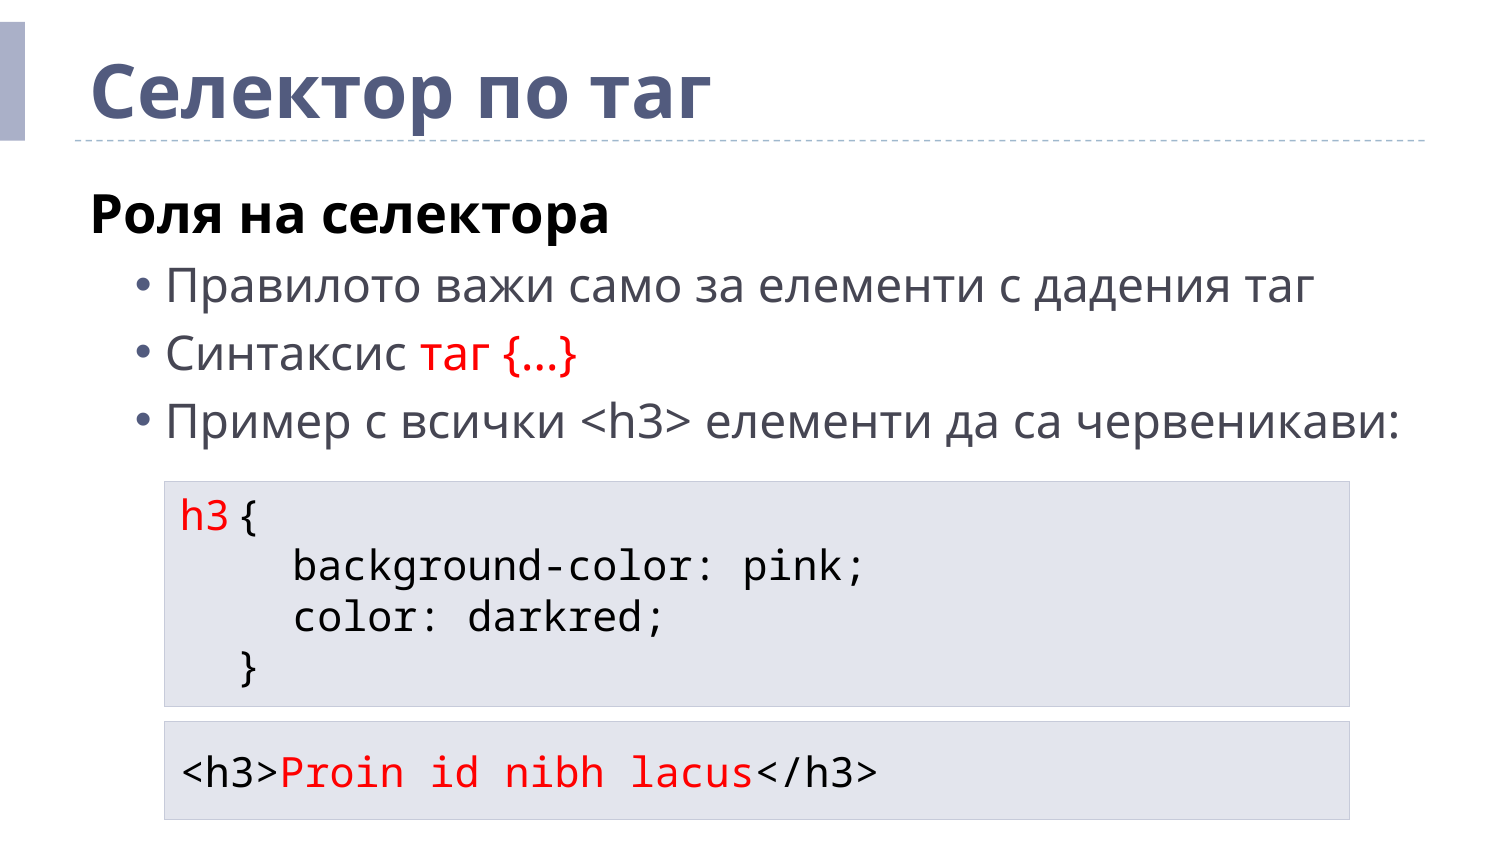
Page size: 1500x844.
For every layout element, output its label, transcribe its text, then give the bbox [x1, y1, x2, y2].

title Селектор по таг [75, 18, 1475, 141]
text_box h3 { background-color: pink; color: darkred; } [164, 481, 1350, 707]
text_box <h3>Proin id nibh lacus</h3> [164, 721, 1350, 820]
list Роля на селектора Правилото важи само за елементи с дадения таг Синтаксис таг {…} Пример с всички <h3> елементи да са червеникави: [75, 171, 1475, 835]
